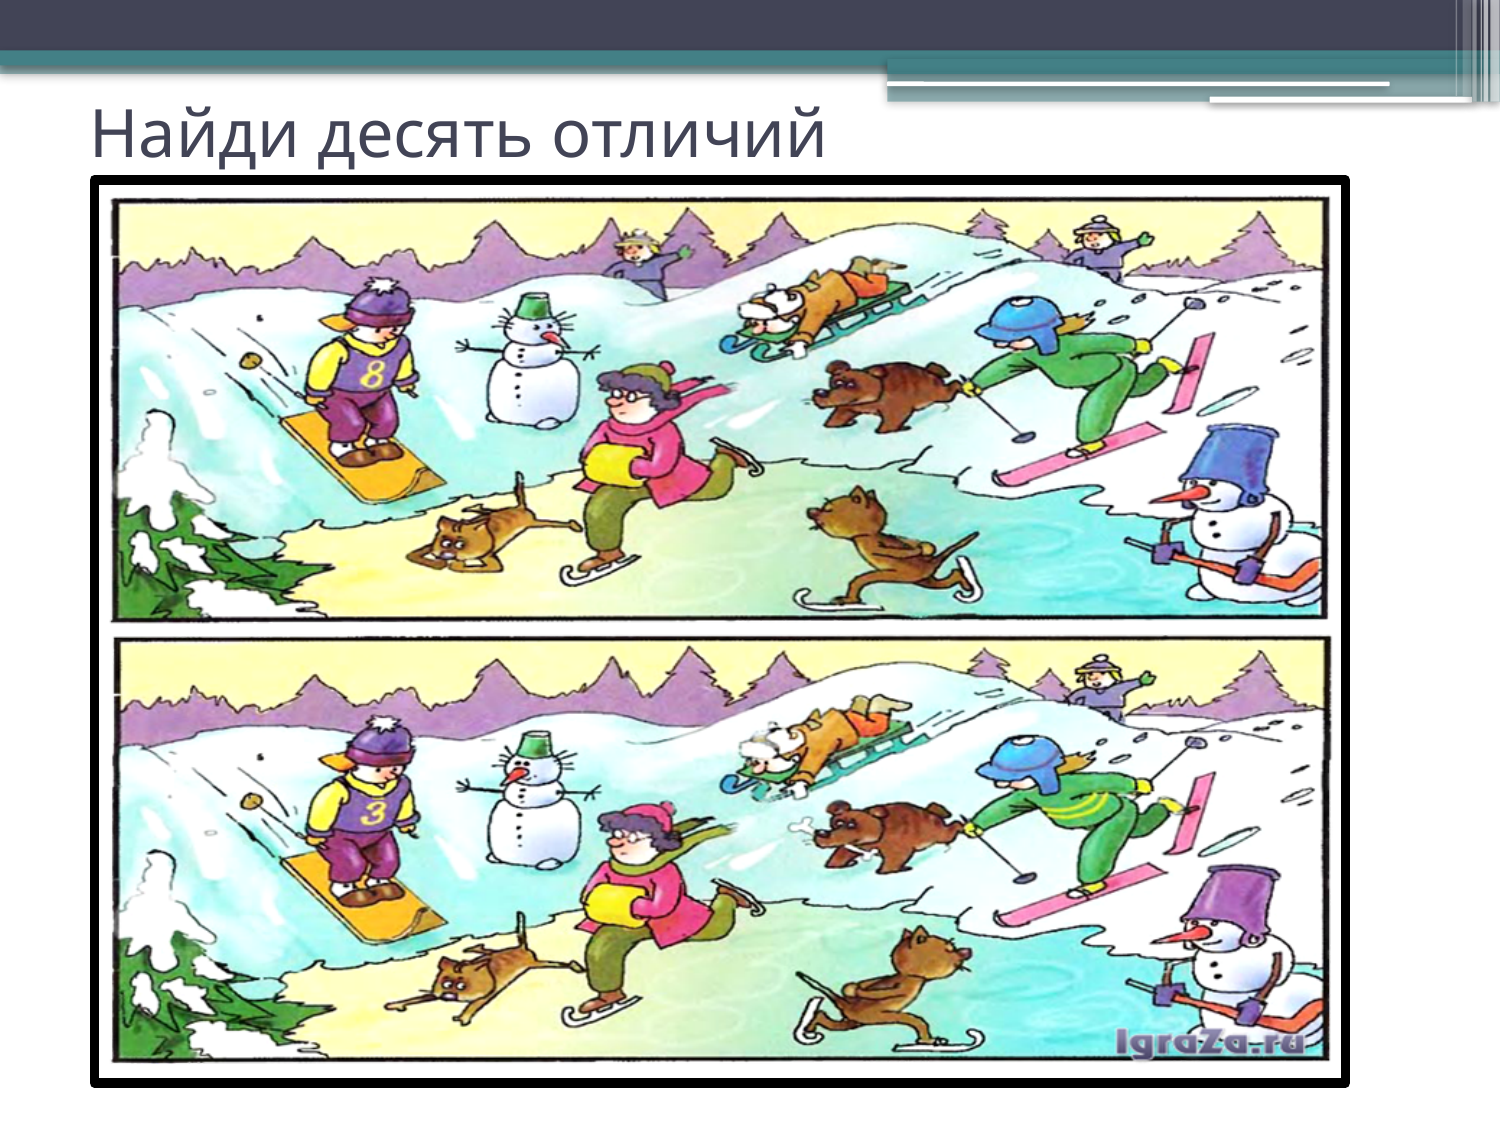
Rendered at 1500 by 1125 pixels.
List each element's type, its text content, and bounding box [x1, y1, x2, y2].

title Найди десять отличий [75, 78, 1425, 185]
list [98, 184, 1341, 1079]
